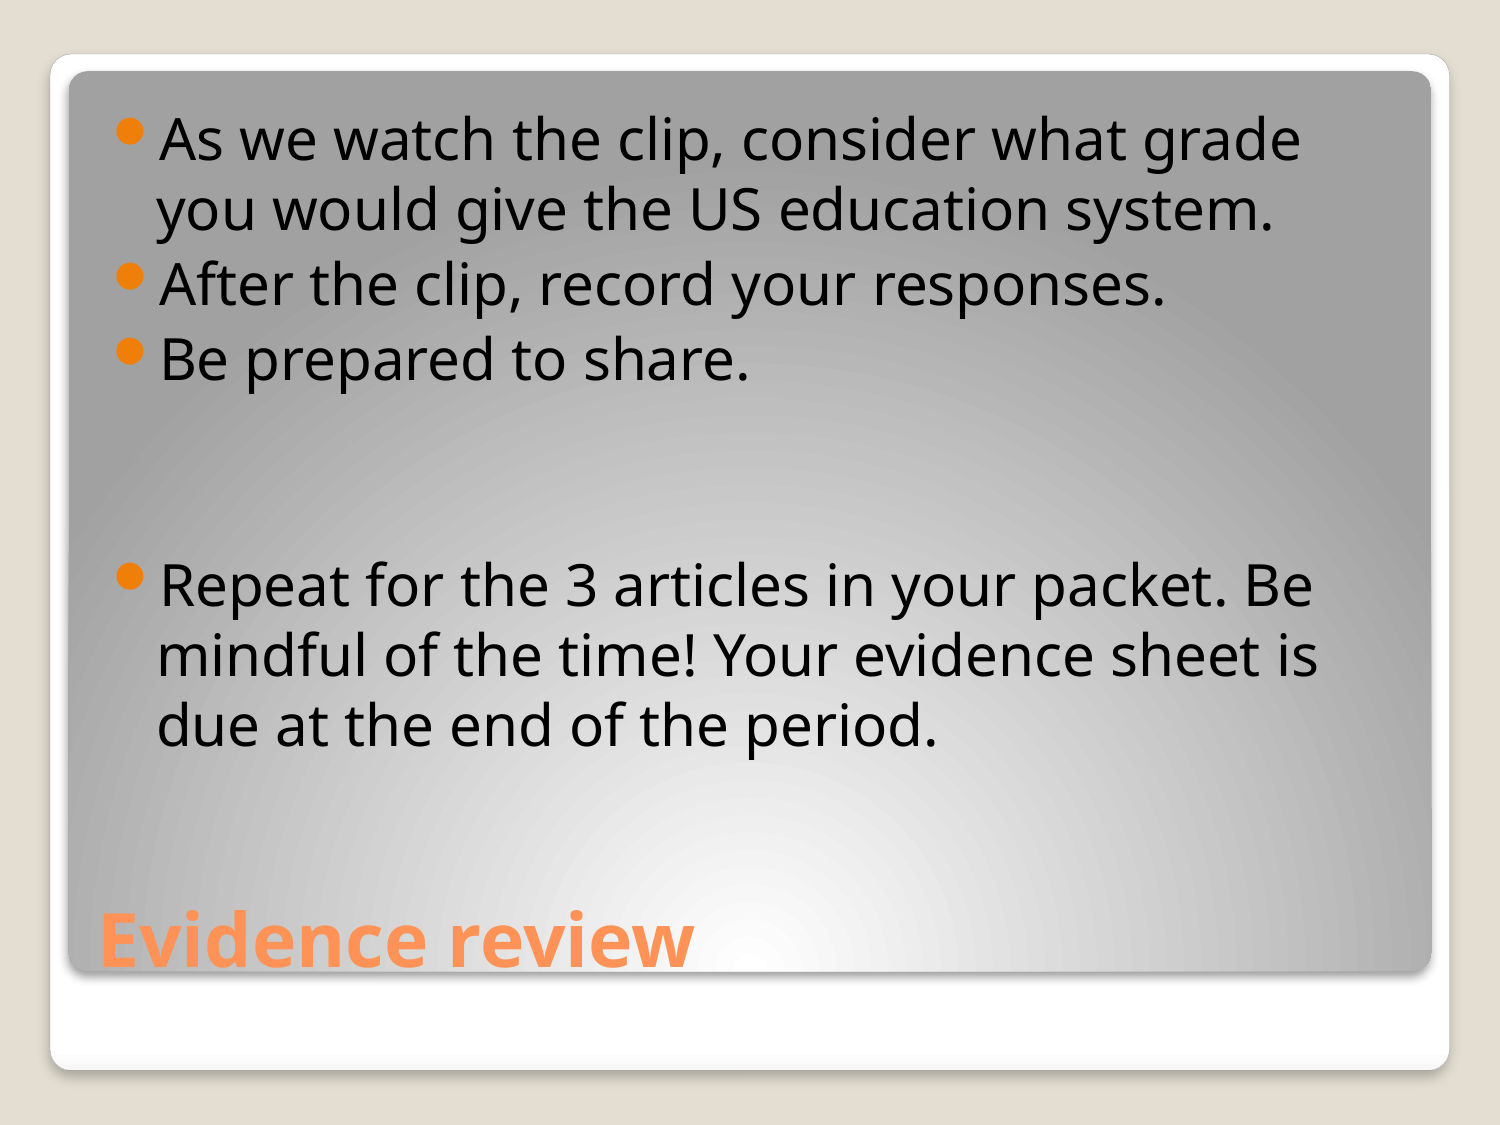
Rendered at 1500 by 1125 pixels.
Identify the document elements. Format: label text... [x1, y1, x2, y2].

list As we watch the clip, consider what grade you would give the US education system. After the clip, record your responses. Be prepared to share. Repeat for the 3 articles in your packet. Be mindful of the time! Your evidence sheet is due at the end of the period. [82, 86, 1425, 774]
title Evidence review [82, 817, 1425, 990]
